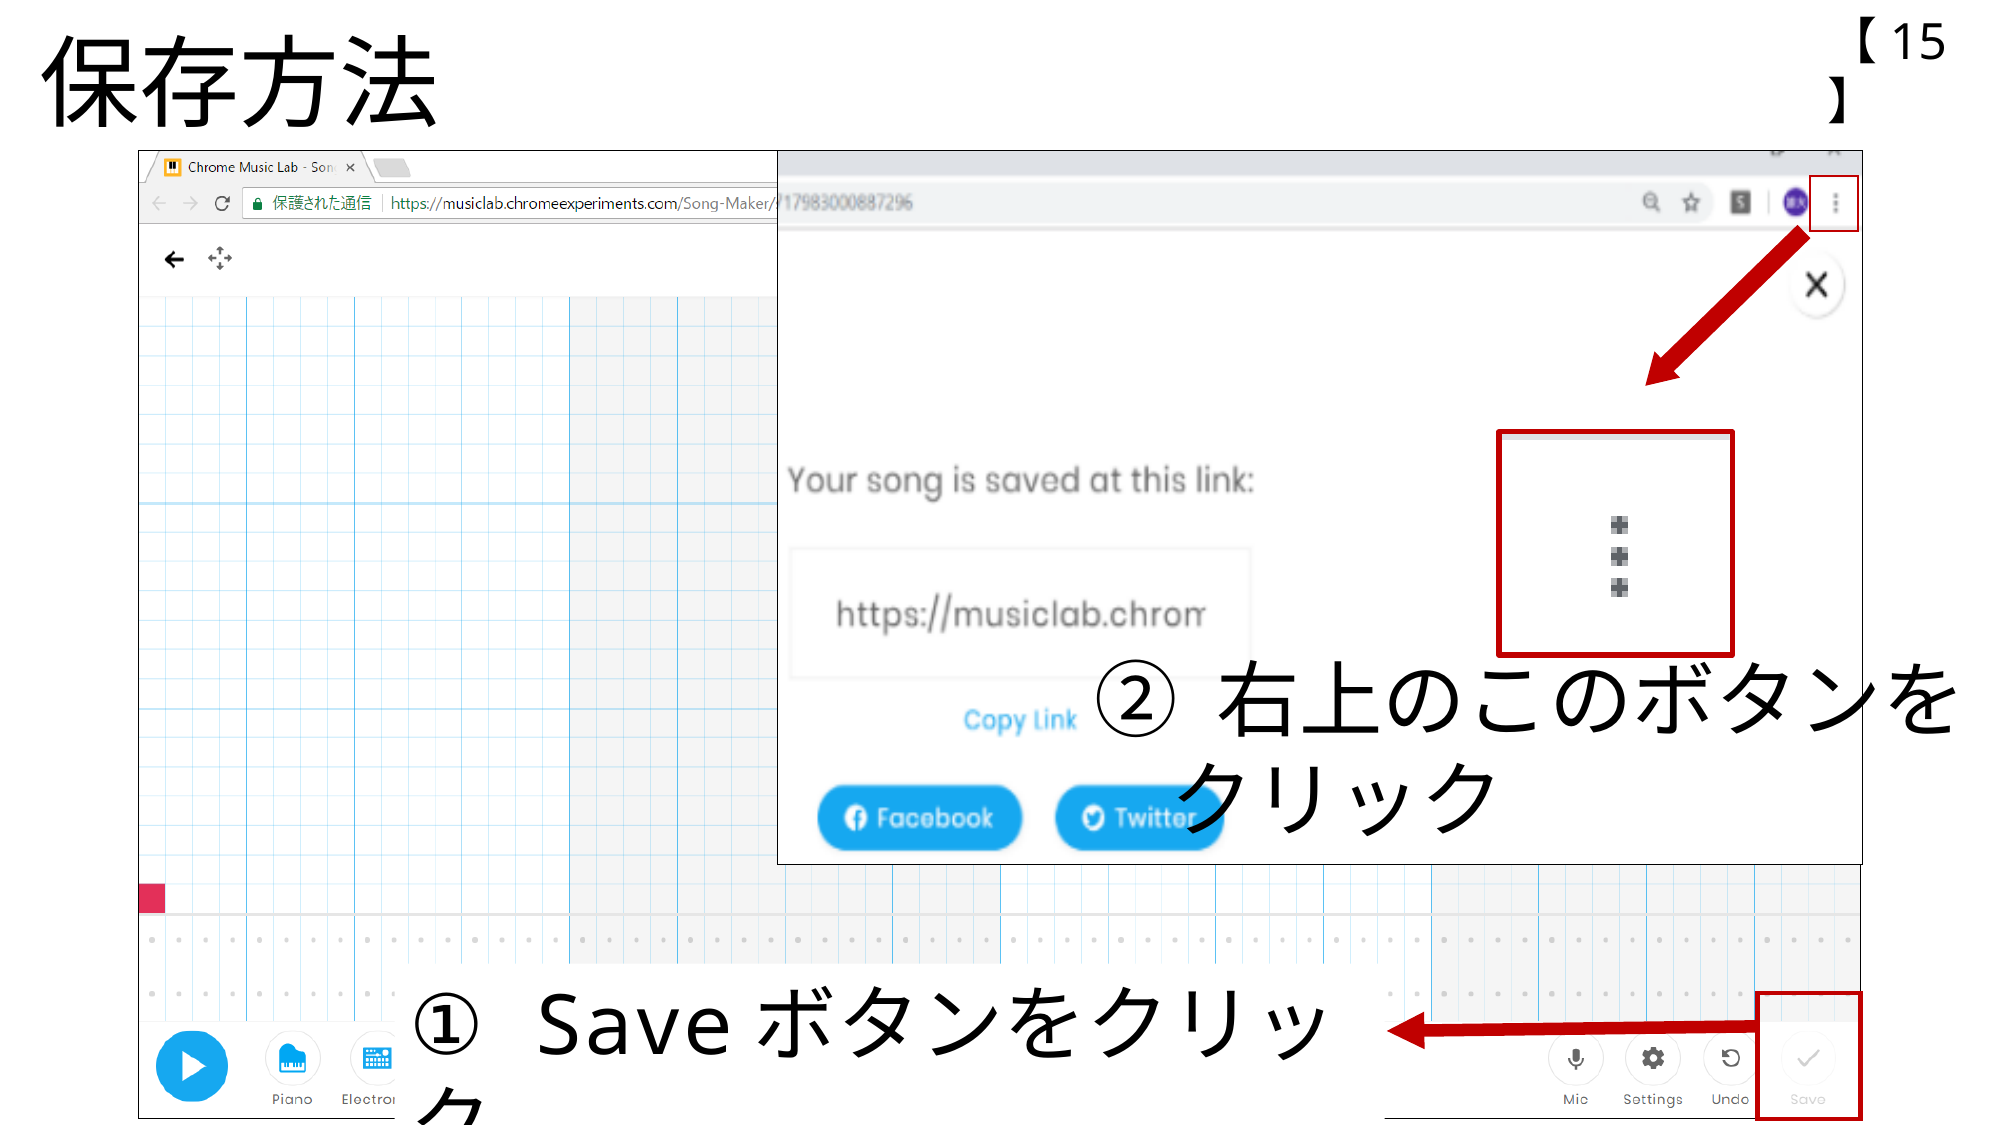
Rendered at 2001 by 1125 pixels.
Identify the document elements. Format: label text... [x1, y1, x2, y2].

picture [138, 150, 1861, 1119]
text_box ② 右上のこのボタンを クリック [1863, 640, 1990, 855]
text_box 保存方法 [24, 3, 1708, 149]
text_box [1386, 1026, 1756, 1031]
text_box ① Saveボタンをクリック [394, 1119, 1385, 1125]
text_box 【15】 [1812, 1, 2000, 137]
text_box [777, 150, 1863, 865]
